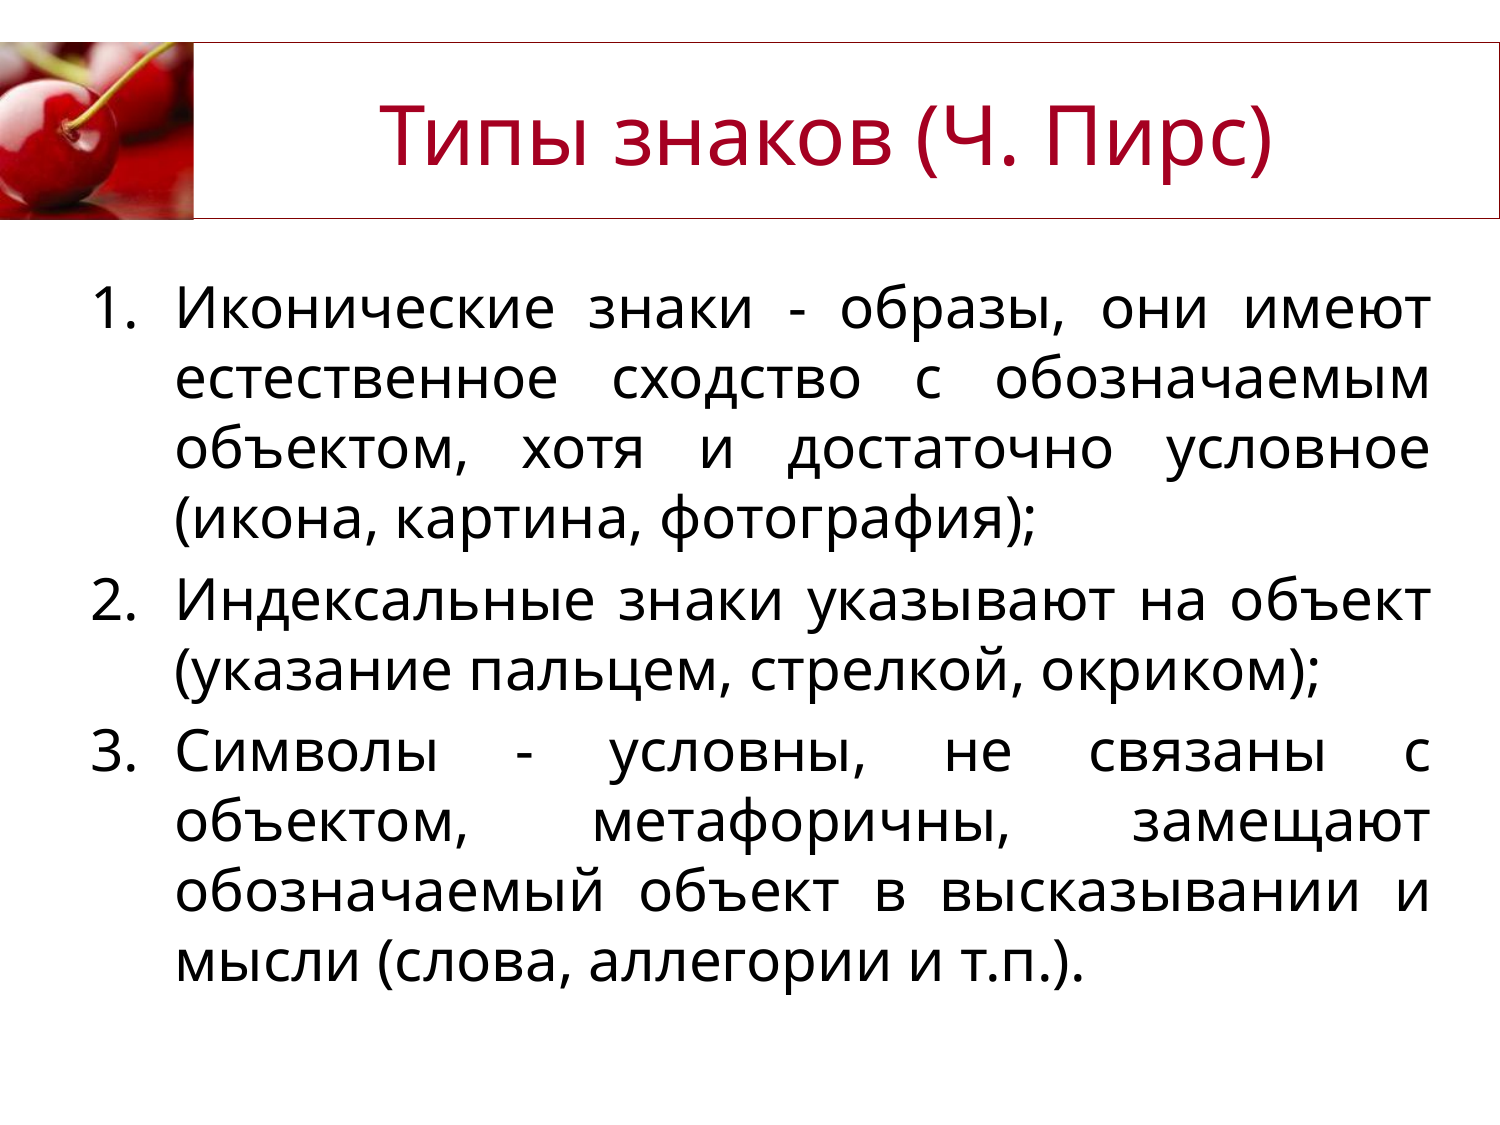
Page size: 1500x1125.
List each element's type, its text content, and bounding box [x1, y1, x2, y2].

title Типы знаков (Ч. Пирс) [206, 45, 1447, 220]
picture [0, 42, 194, 220]
list Иконические знаки - образы, они имеют естественное сходство с обозначаемым объектом, хотя и достаточно условное (икона, картина, фотография); Индексальные знаки указывают на объект (указание пальцем, стрелкой, окриком); Символы - условны, не связаны с объектом, метафоричны, замещают обозначаемый объект в высказывании и мысли (слова, аллегории и т.п.). [75, 262, 1447, 1005]
